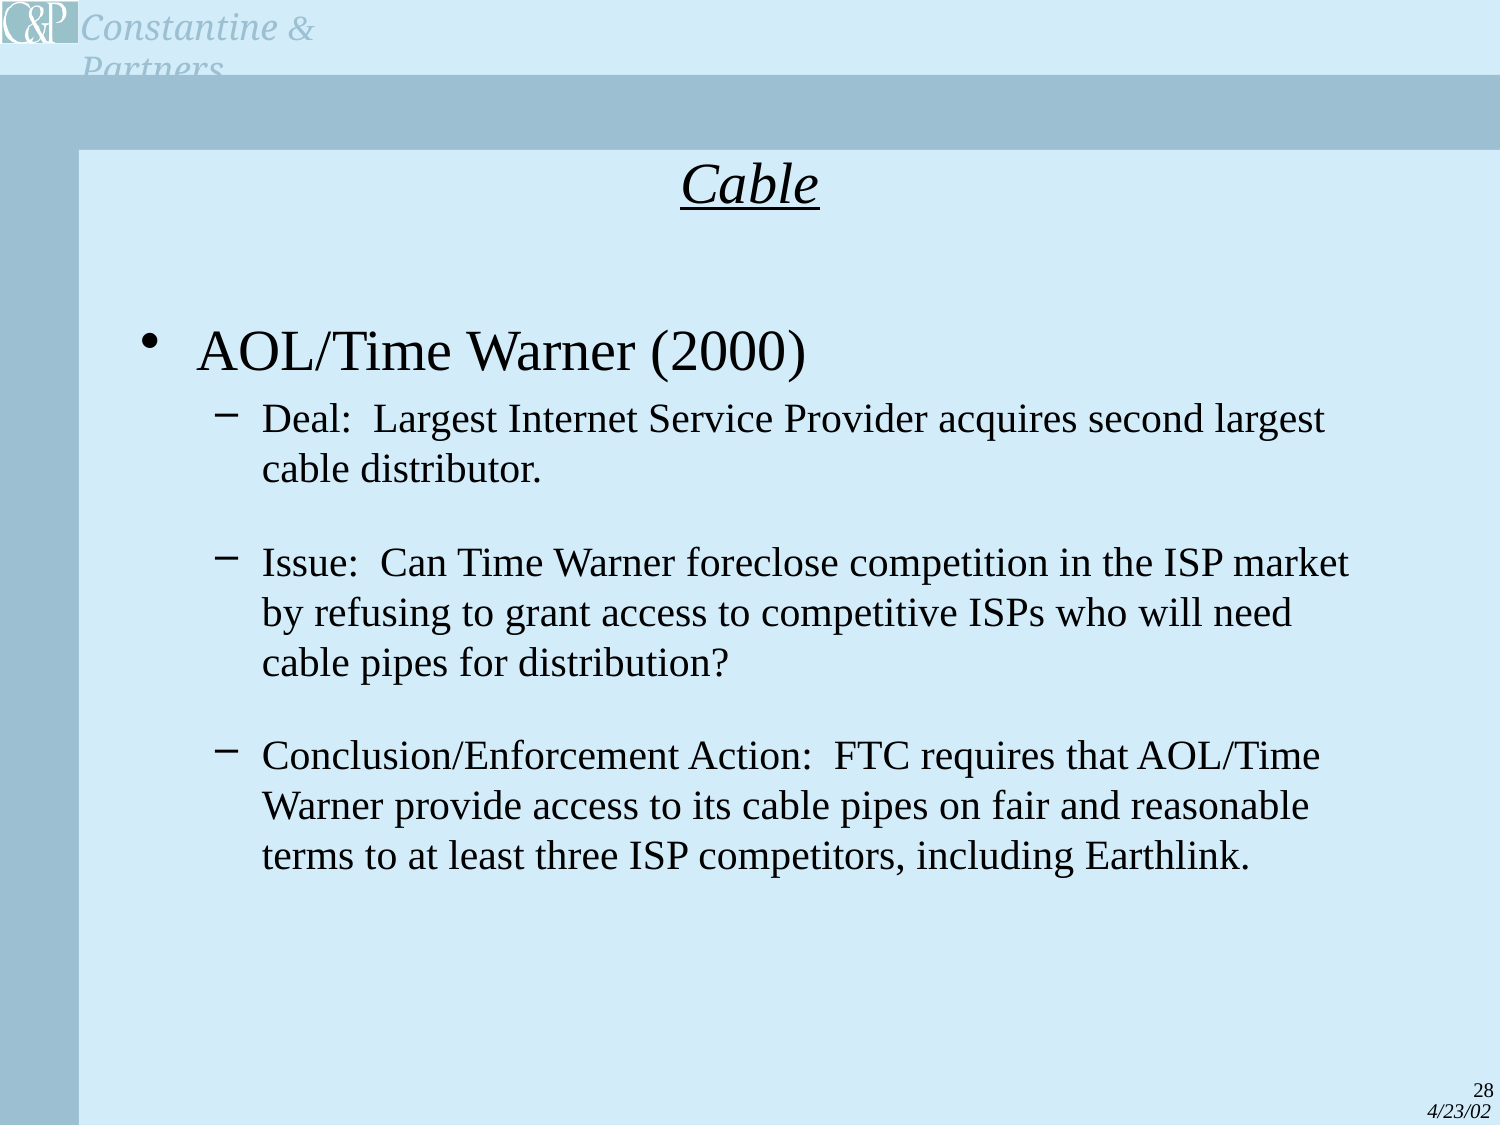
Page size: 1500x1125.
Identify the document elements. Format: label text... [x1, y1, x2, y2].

list AOL/Time Warner (2000) Deal: Largest Internet Service Provider acquires second largest cable distributor. Issue: Can Time Warner foreclose competition in the ISP market by refusing to grant access to competitive ISPs who will need cable pipes for distribution? Conclusion/Enforcement Action: FTC requires that AOL/Time Warner provide access to its cable pipes on fair and reasonable terms to at least three ISP competitors, including Earthlink. [125, 312, 1400, 988]
title Cable [112, 137, 1388, 238]
